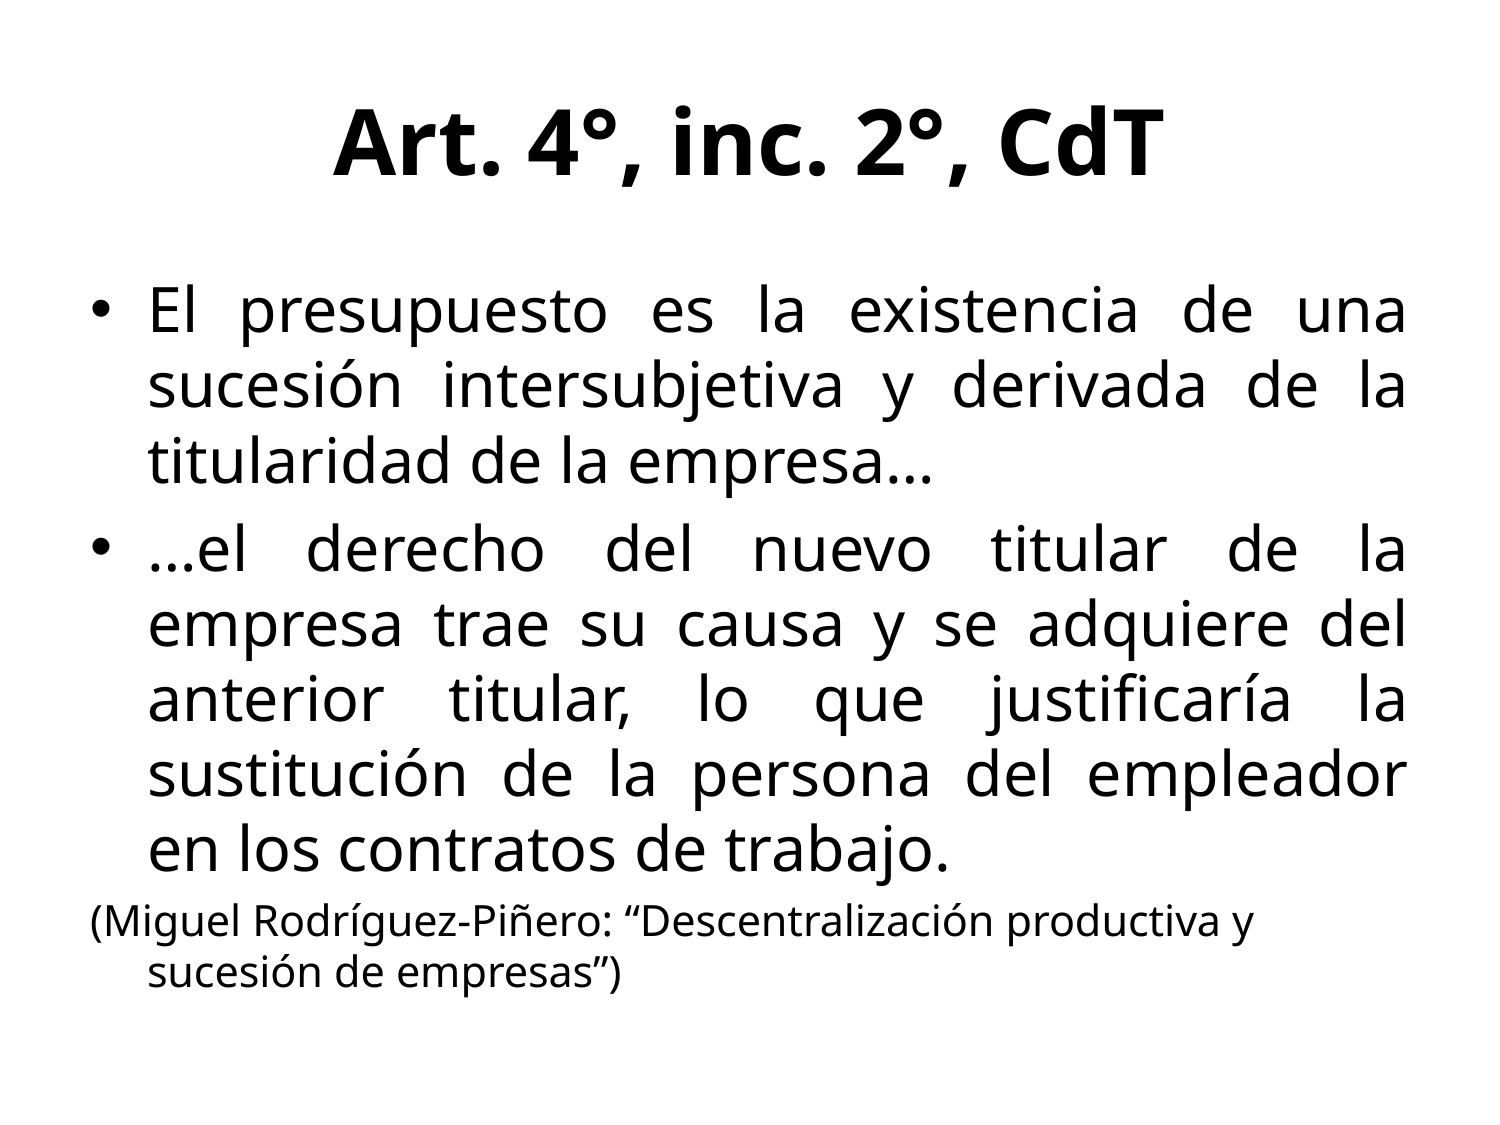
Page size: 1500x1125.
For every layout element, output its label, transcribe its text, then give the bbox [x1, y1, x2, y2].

list El presupuesto es la existencia de una sucesión intersubjetiva y derivada de la titularidad de la empresa… …el derecho del nuevo titular de la empresa trae su causa y se adquiere del anterior titular, lo que justificaría la sustitución de la persona del empleador en los contratos de trabajo. (Miguel Rodríguez-Piñero: “Descentralización productiva y sucesión de empresas”) [74, 262, 1426, 1006]
title Art. 4°, inc. 2°, CdT [74, 44, 1426, 233]
